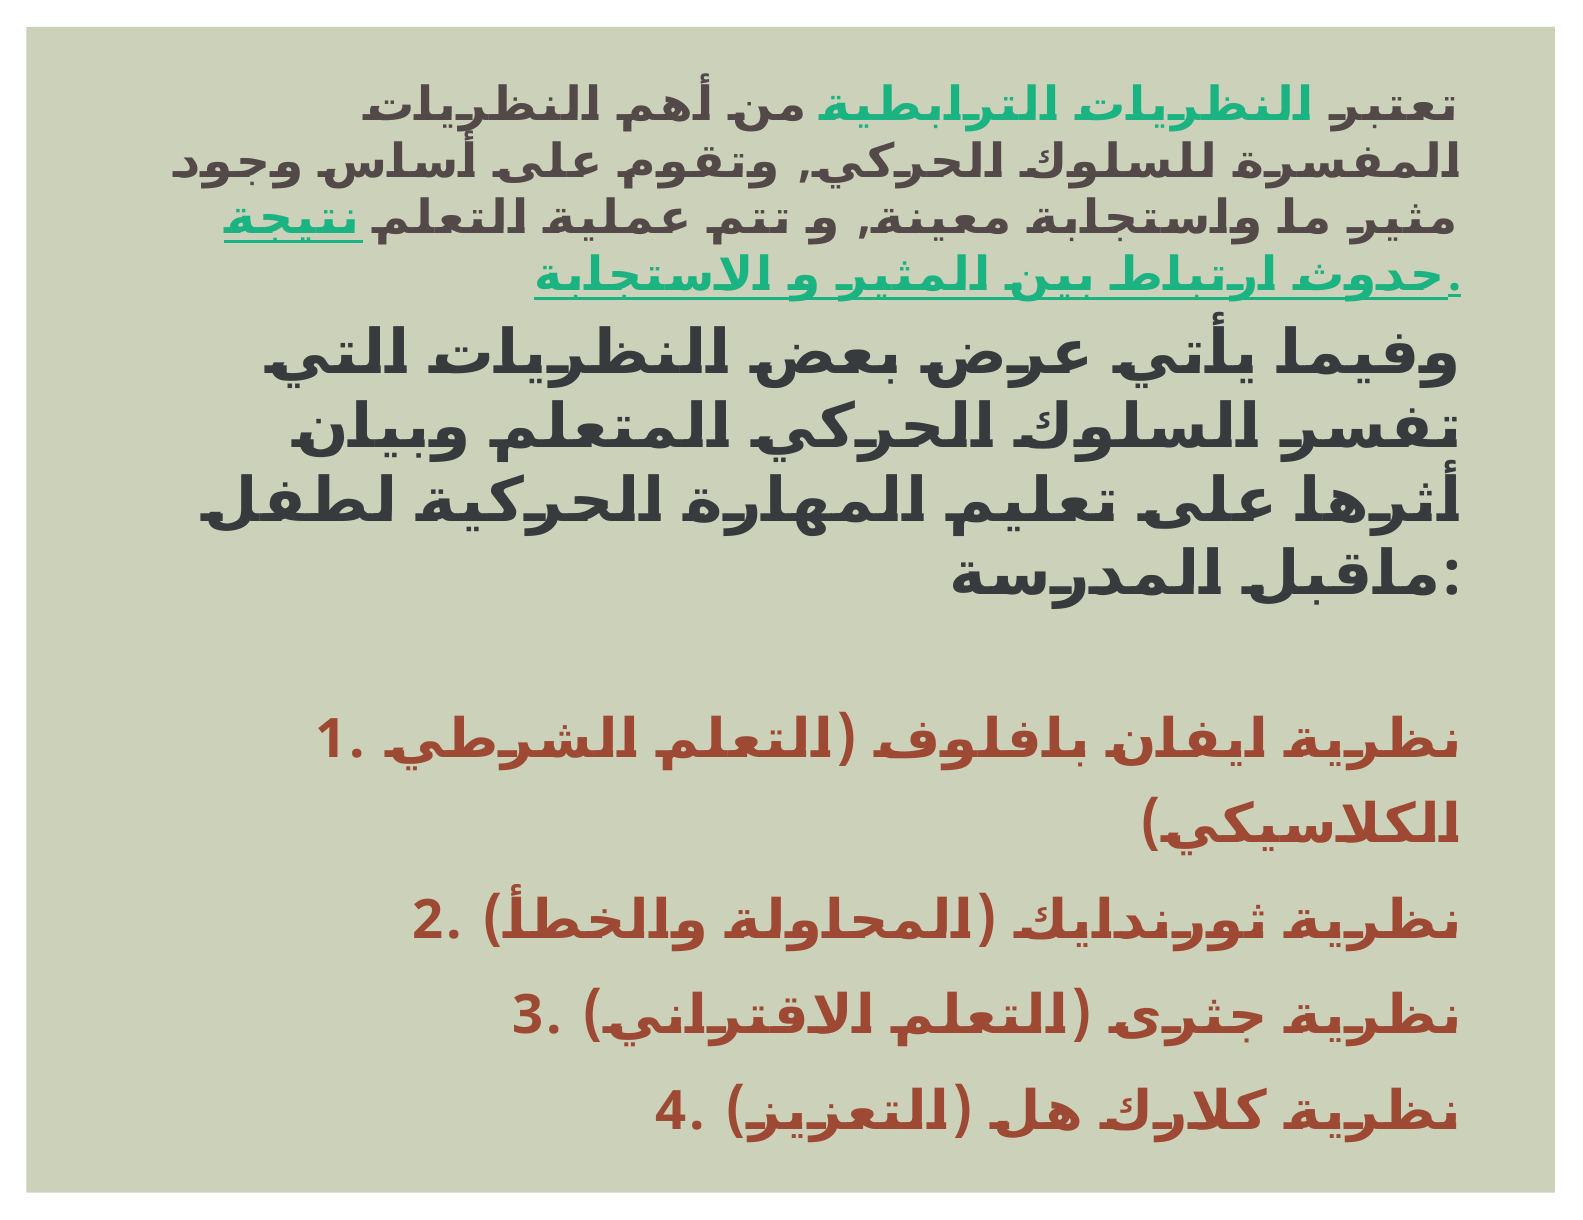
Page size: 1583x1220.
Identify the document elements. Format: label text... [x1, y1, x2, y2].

list تعتبر النظريات الترابطية من أهم النظريات المفسرة للسلوك الحركي, وتقوم على أساس وجود مثير ما واستجابة معينة, و تتم عملية التعلم نتيجة حدوث ارتباط بين المثير و الاستجابة. وفيما يأتي عرض بعض النظريات التي تفسر السلوك الحركي المتعلم وبيان أثرها على تعليم المهارة الحركية لطفل ماقبل المدرسة: 1. نظرية ايفان بافلوف (التعلم الشرطي الكلاسيكي) 2. نظرية ثورندايك (المحاولة والخطأ) 3. نظرية جثرى (التعلم الاقتراني) 4. نظرية كلارك هل (التعزيز) [97, 65, 1478, 1157]
